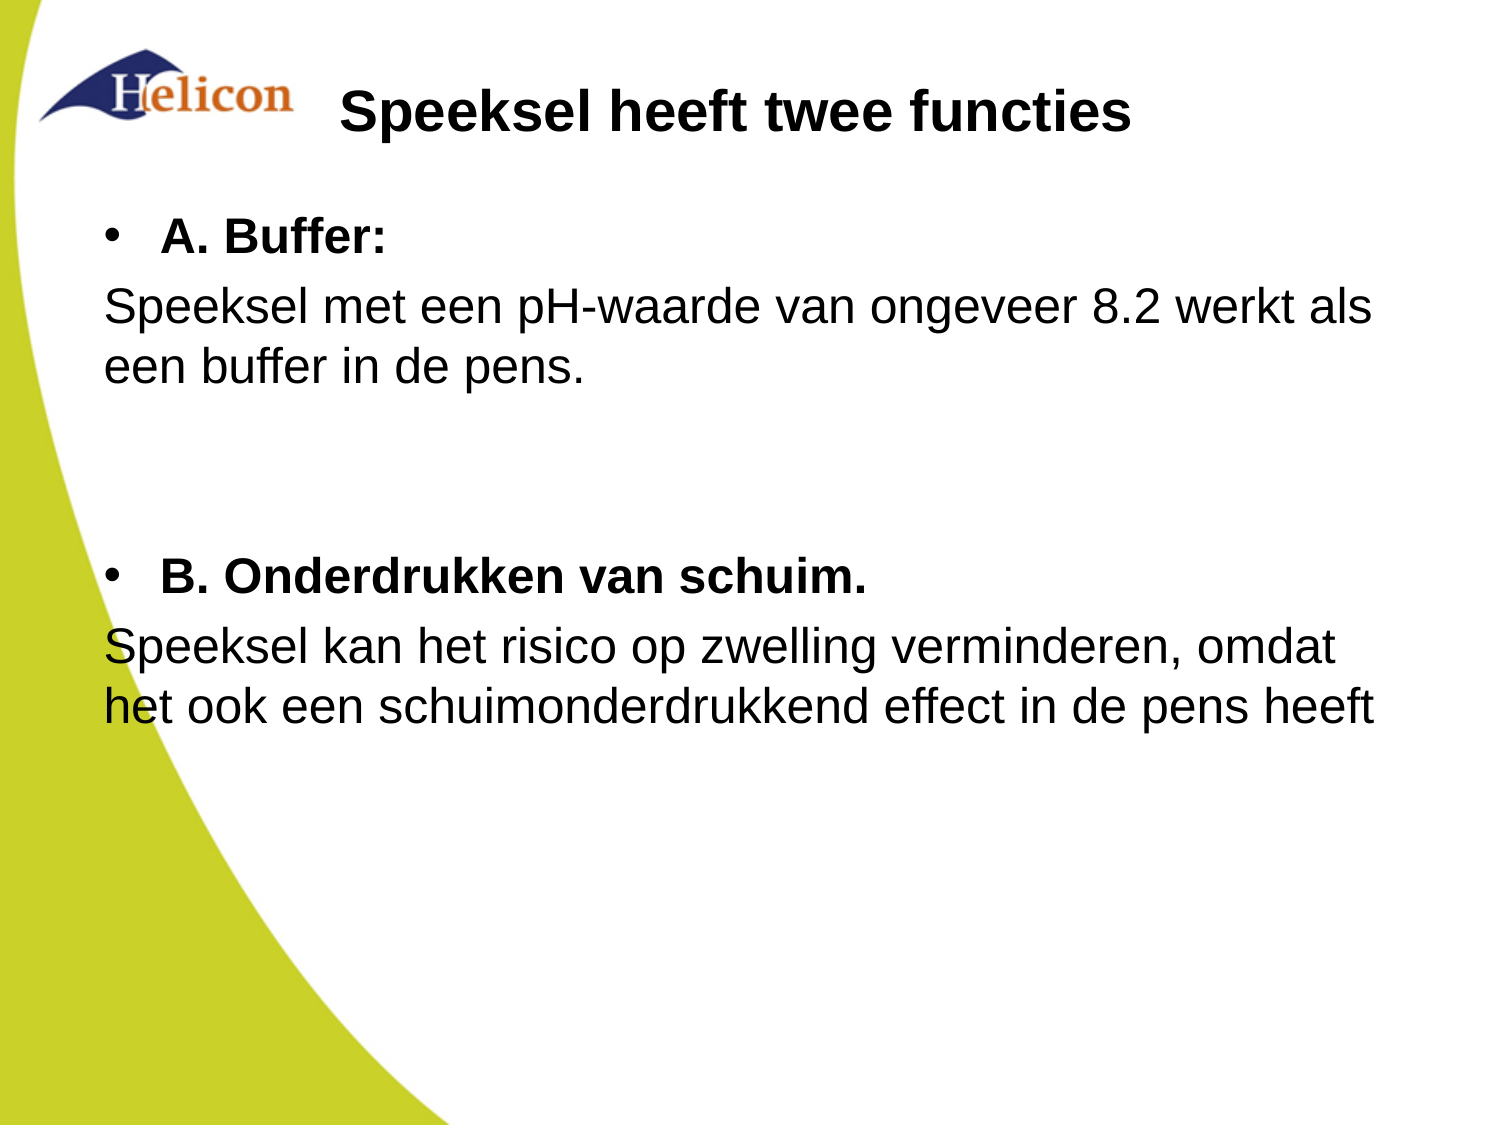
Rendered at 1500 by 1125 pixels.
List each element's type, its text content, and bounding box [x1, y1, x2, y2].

picture [0, 0, 1500, 1125]
title Speeksel heeft twee functies [324, 54, 1415, 161]
list A. Buffer: Speeksel met een pH-waarde van ongeveer 8.2 werkt als een buffer in de pens. B. Onderdrukken van schuim. Speeksel kan het risico op zwelling verminderen, omdat het ook een schuimonderdrukkend effect in de pens heeft [88, 196, 1425, 1005]
